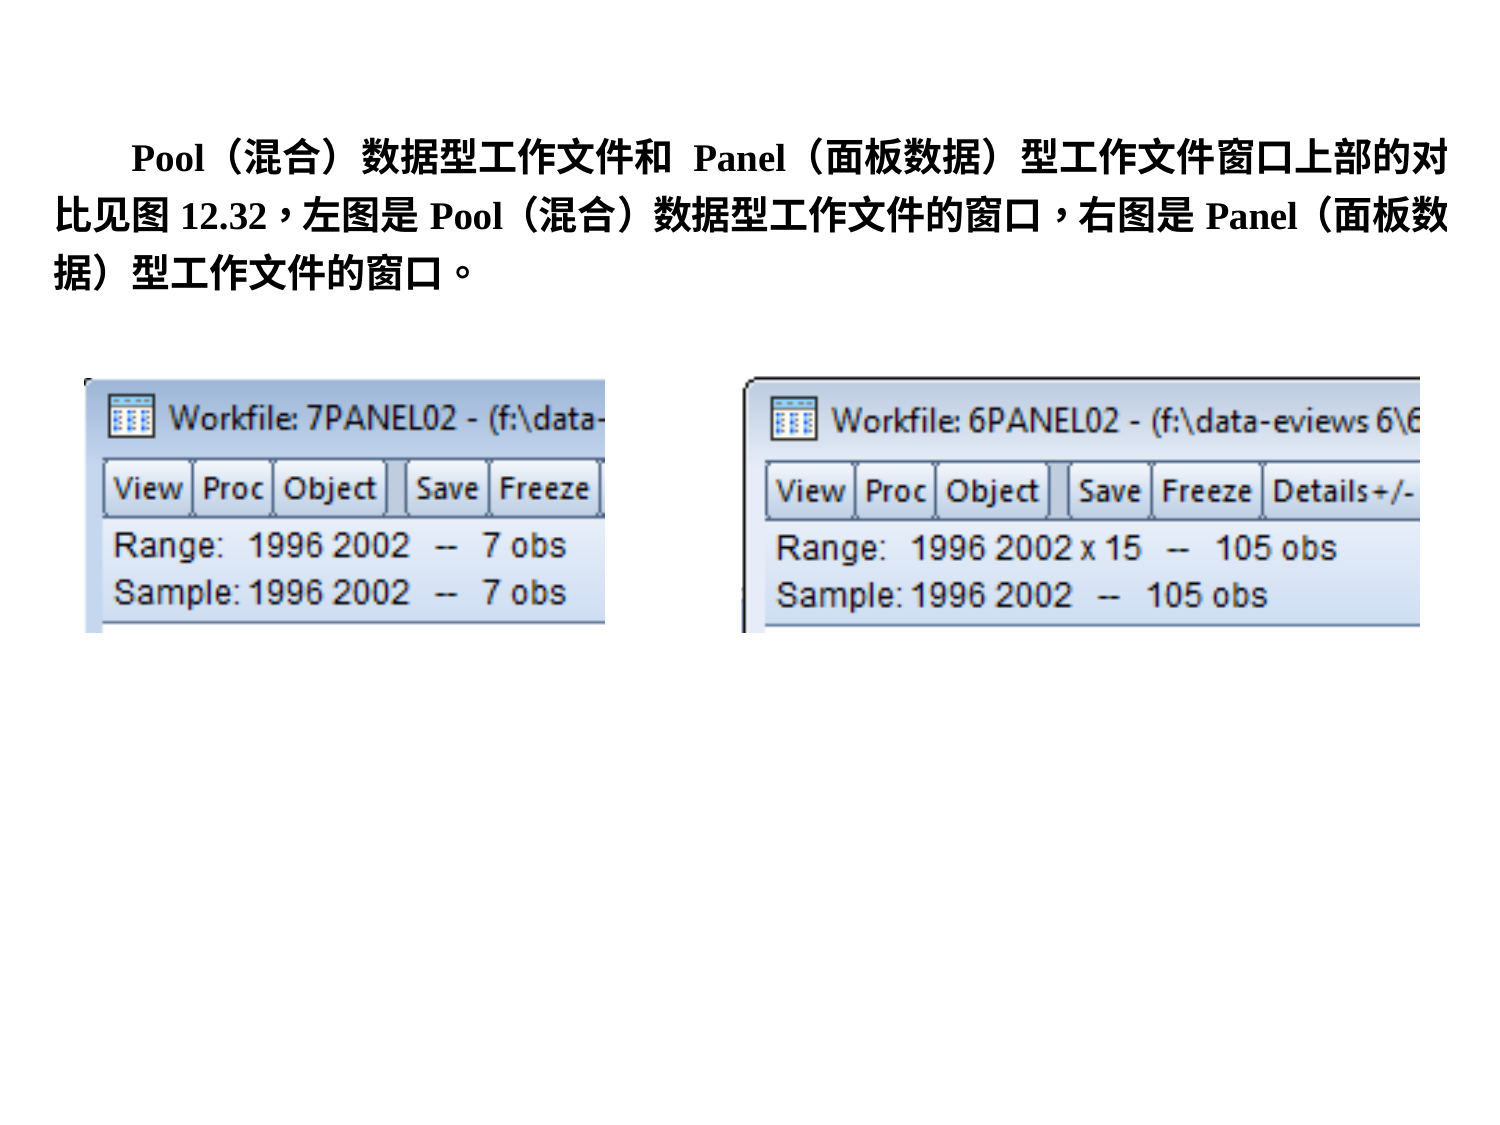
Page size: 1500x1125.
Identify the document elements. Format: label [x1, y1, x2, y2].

picture [52, 128, 1448, 649]
